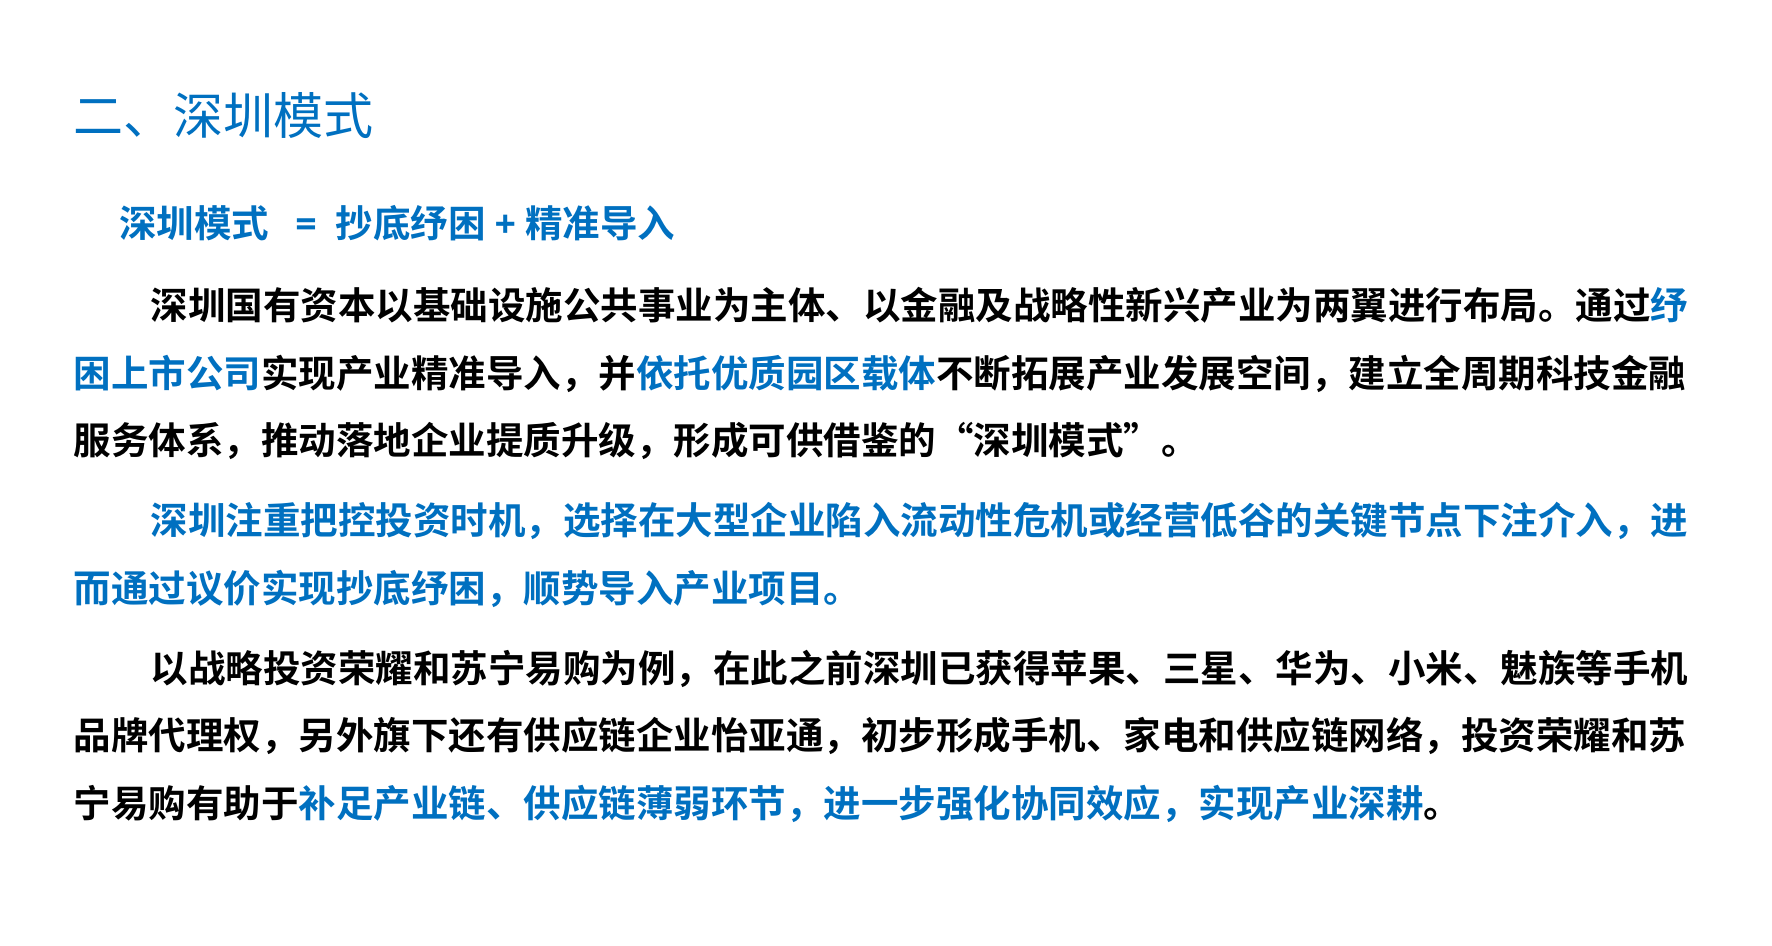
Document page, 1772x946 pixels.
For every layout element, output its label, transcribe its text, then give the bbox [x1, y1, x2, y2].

text_box 二、深圳模式 深圳模式 = 抄底纾困+精准导入 深圳国有资本以基础设施公共事业为主体、以金融及战略性新兴产业为两翼进行布局。通过纾困上市公司实现产业精准导入，并依托优质园区载体不断拓展产业发展空间，建立全周期科技金融服务体系，推动落地企业提质升级，形成可供借鉴的“深圳模式”。 深圳注重把控投资时机，选择在大型企业陷入流动性危机或经营低谷的关键节点下注介入，进而通过议价实现抄底纾困，顺势导入产业项目。 以战略投资荣耀和苏宁易购为例，在此之前深圳已获得苹果、三星、华为、小米、魅族等手机品牌代理权，另外旗下还有供应链企业怡亚通，初步形成手机、家电和供应链网络，投资荣耀和苏宁易购有助于补足产业链、供应链薄弱环节，进一步强化协同效应，实现产业深耕。 [58, 47, 1713, 833]
